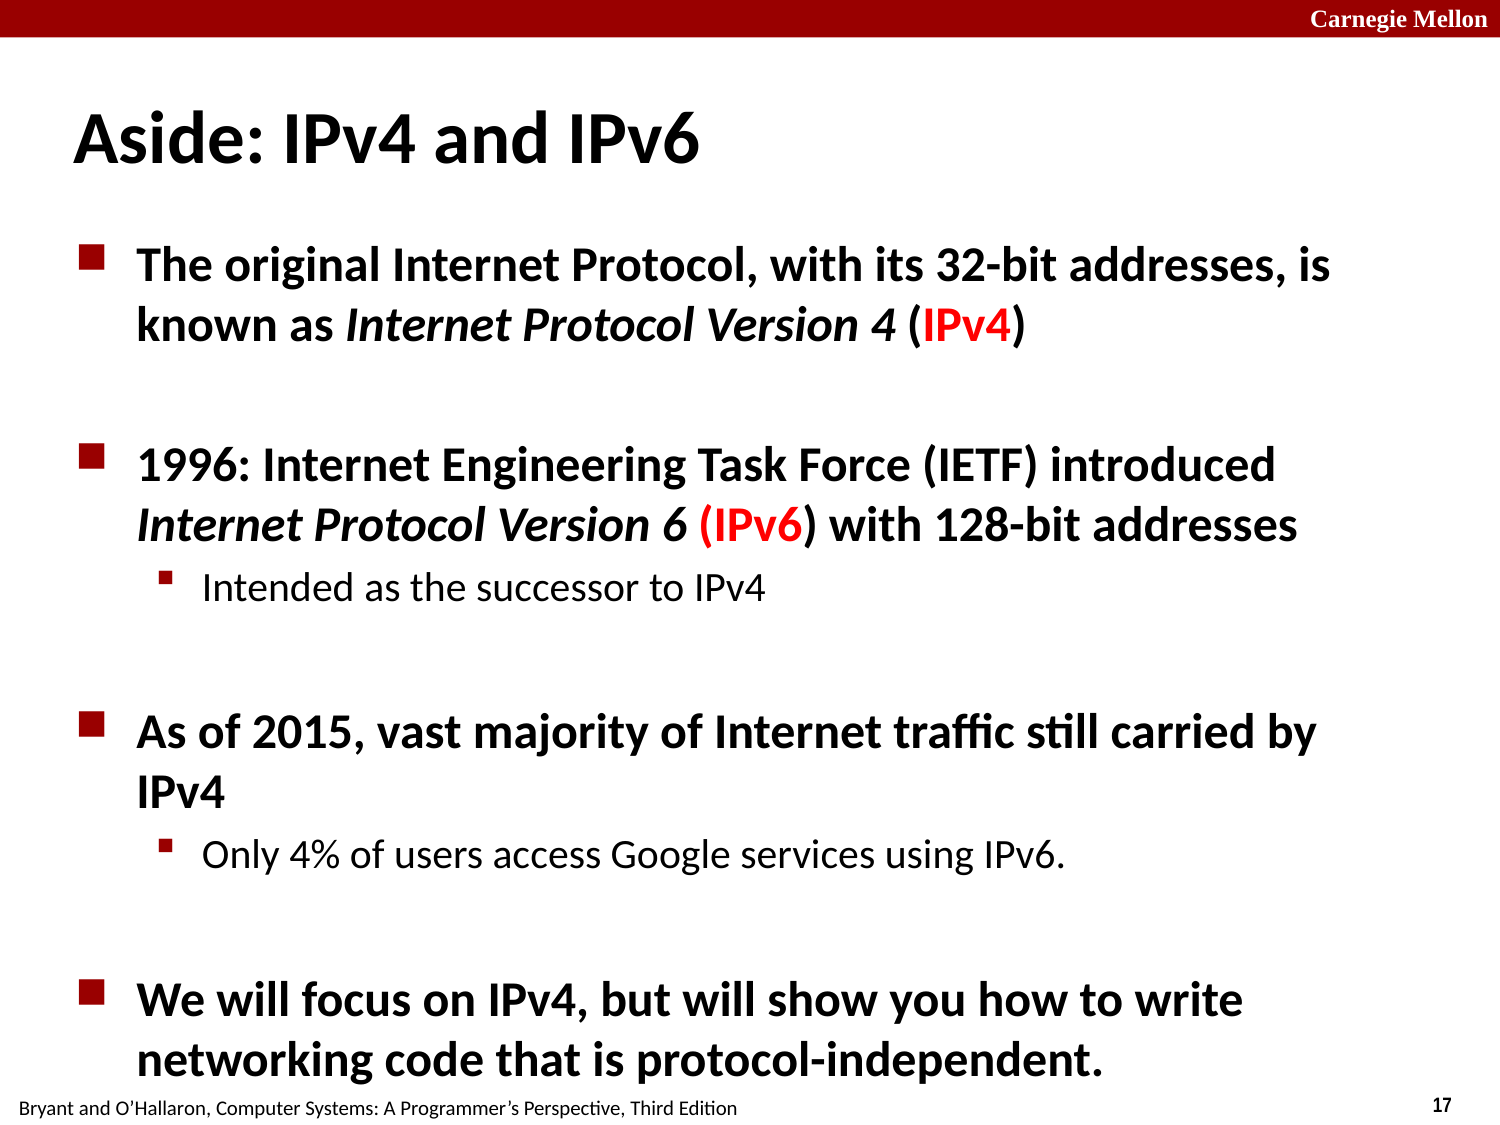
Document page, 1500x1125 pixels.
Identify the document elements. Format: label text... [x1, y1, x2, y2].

title Aside: IPv4 and IPv6 [58, 71, 1305, 197]
list The original Internet Protocol, with its 32-bit addresses, is known as Internet Protocol Version 4 (IPv4) 1996: Internet Engineering Task Force (IETF) introduced Internet Protocol Version 6 (IPv6) with 128-bit addresses Intended as the successor to IPv4 As of 2015, vast majority of Internet traffic still carried by IPv4 Only 4% of users access Google services using IPv6. We will focus on IPv4, but will show you how to write networking code that is protocol-independent. [64, 223, 1361, 1125]
